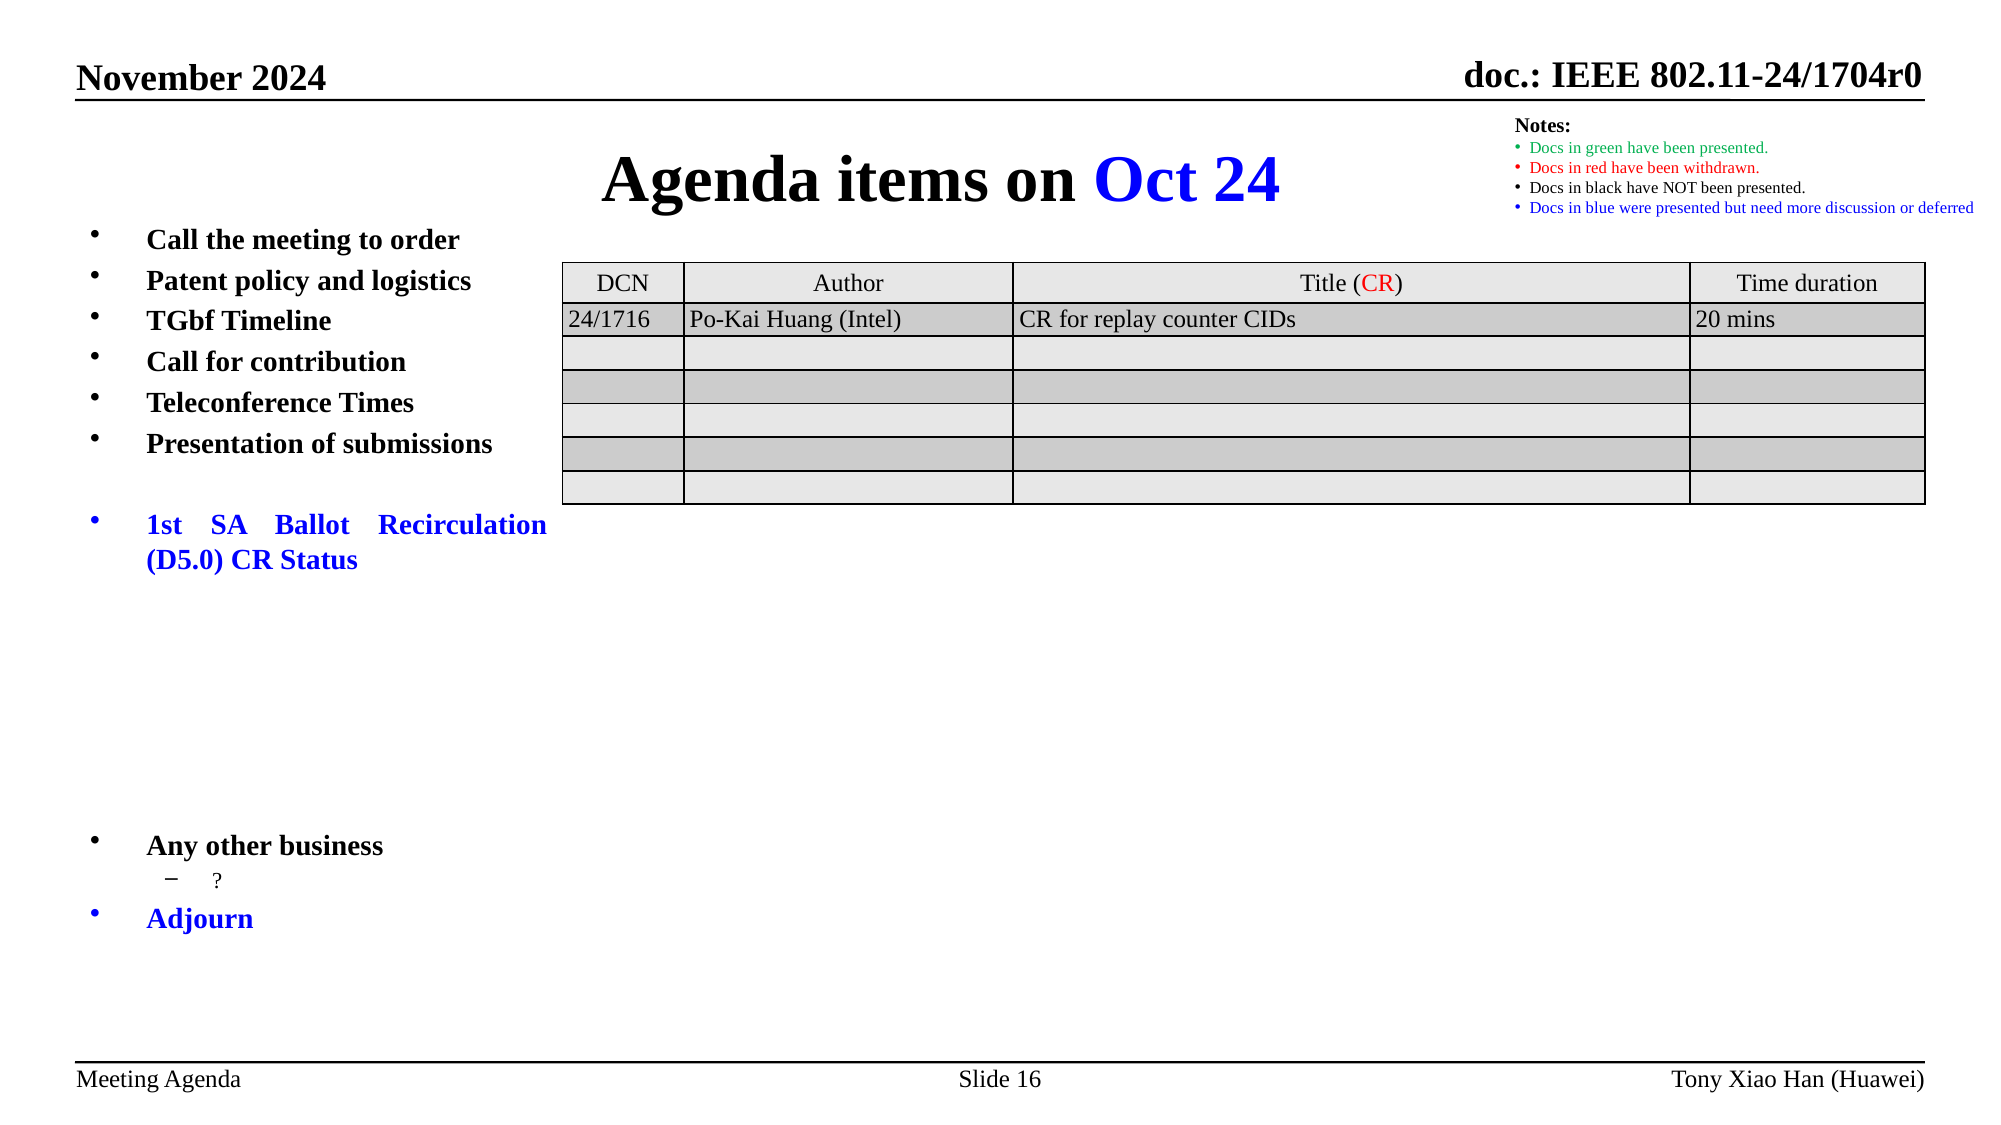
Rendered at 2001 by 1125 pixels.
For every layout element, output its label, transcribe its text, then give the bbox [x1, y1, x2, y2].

table_cell [685, 371, 1012, 403]
text_box Call the meeting to order Patent policy and logistics TGbf Timeline Call for contribution Teleconference Times Presentation of submissions 1st SA Ballot Recirculation (D5.0) CR Status Any other business ? Adjourn [75, 212, 563, 1058]
table_cell [1691, 371, 1924, 403]
table_cell [1691, 472, 1924, 503]
table_cell [563, 404, 683, 436]
table_cell [563, 472, 683, 503]
table_cell [1014, 404, 1689, 436]
text_box Notes: Docs in green have been presented. Docs in red have been withdrawn. Docs in black have NOT been presented. Docs in blue were presented but need more discussion or deferred [1500, 104, 2000, 246]
table_cell Po-Kai Huang (Intel) [685, 304, 1012, 335]
table_cell 20 mins [1691, 304, 1924, 335]
table_header Time duration [1691, 263, 1924, 302]
table_cell [1691, 337, 1924, 369]
table_header DCN [563, 263, 683, 302]
table_cell [563, 337, 683, 369]
table_cell [1691, 404, 1924, 436]
table_header Title (CR) [1014, 263, 1689, 302]
table_cell CR for replay counter CIDs [1014, 304, 1689, 335]
table_cell [1014, 337, 1689, 369]
text_box Agenda items on Oct 24 [262, 87, 1638, 262]
table_header Author [685, 263, 1012, 302]
table_cell [685, 404, 1012, 436]
table_cell 24/1716 [563, 304, 683, 335]
table_cell [1691, 438, 1924, 470]
table_cell [685, 438, 1012, 470]
table_cell [563, 371, 683, 403]
table_cell [563, 438, 683, 470]
table_cell [1014, 472, 1689, 503]
table_cell [1014, 371, 1689, 403]
table_cell [1014, 438, 1689, 470]
table_cell [685, 337, 1012, 369]
table_cell [685, 472, 1012, 503]
